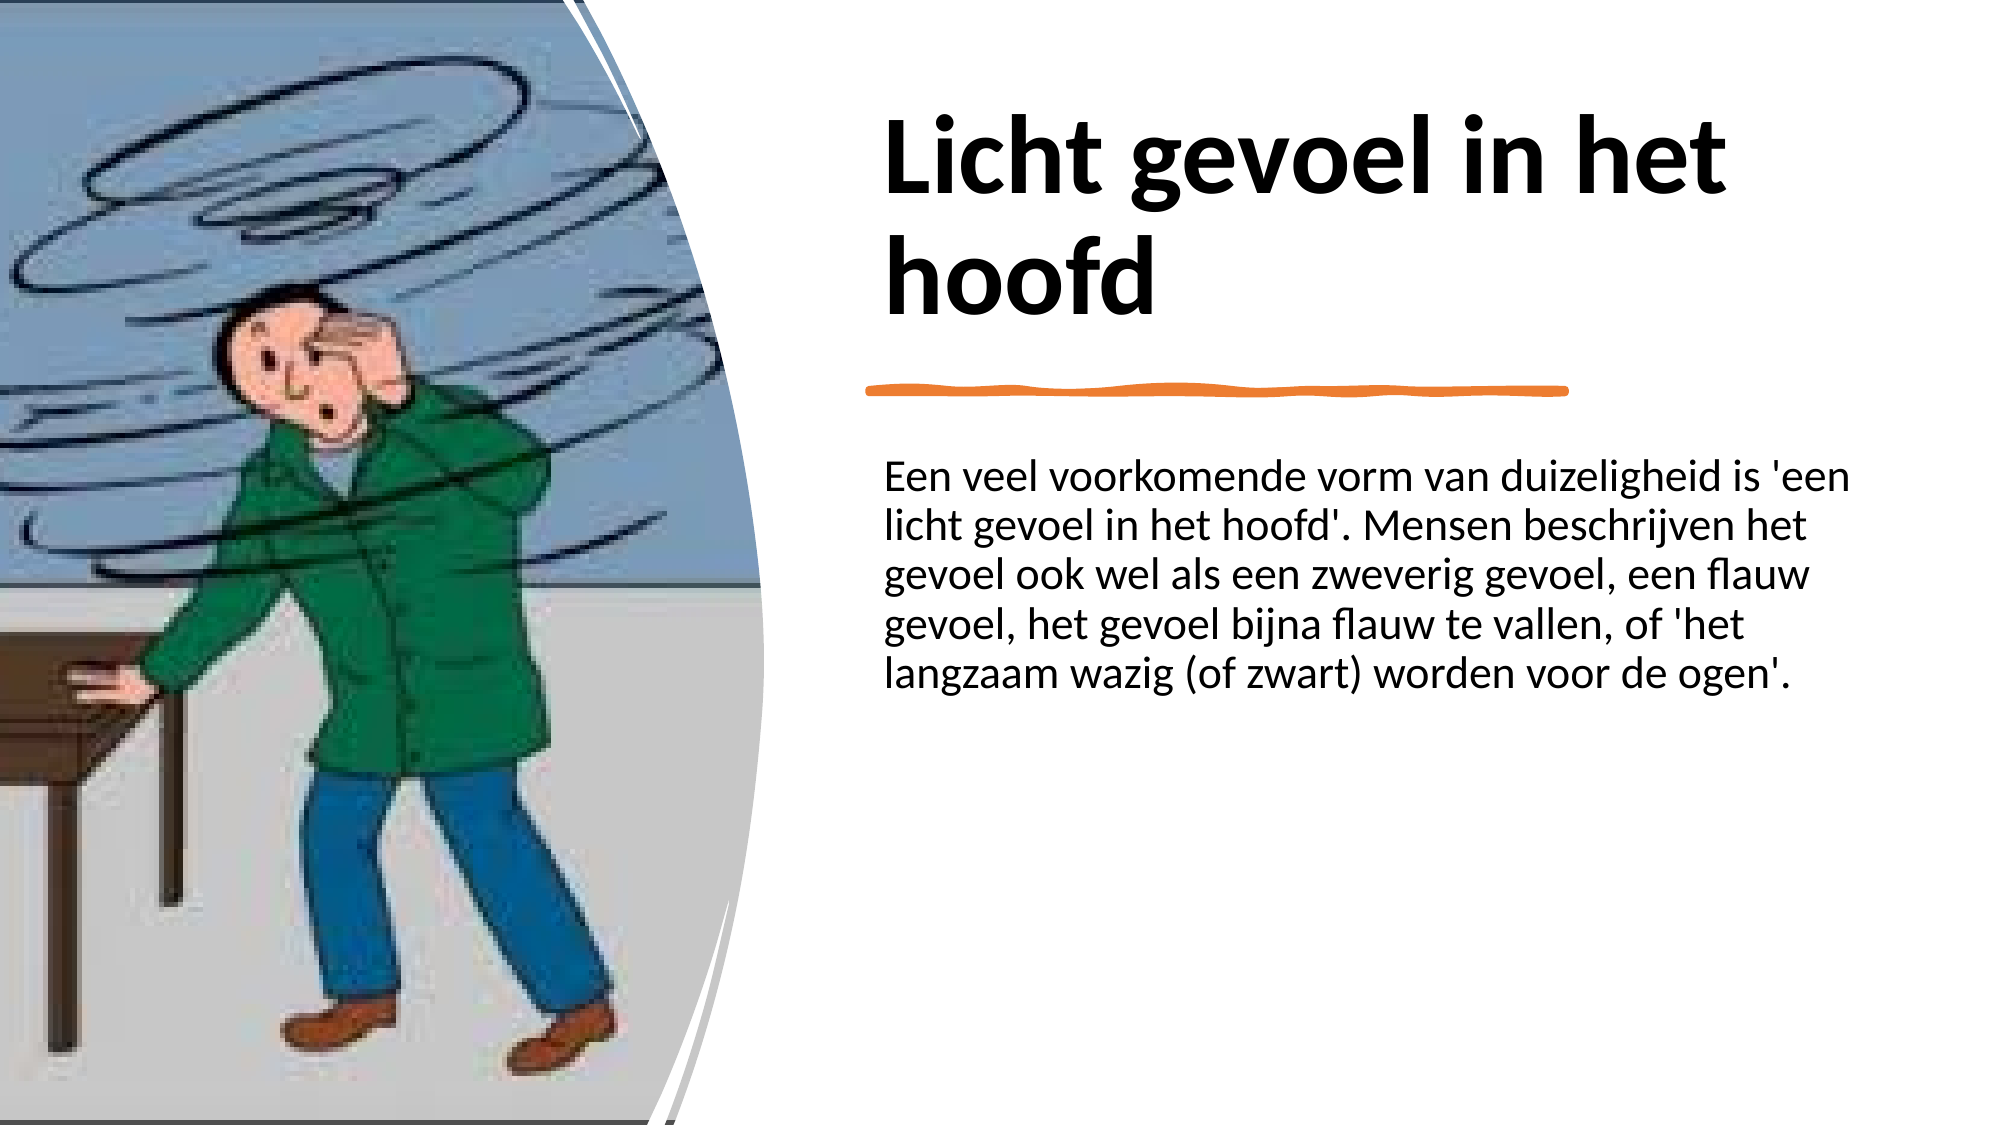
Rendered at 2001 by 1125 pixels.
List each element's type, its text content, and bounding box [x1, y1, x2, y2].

text_box [867, 385, 1567, 396]
text_box [764, 0, 2000, 1125]
picture [0, 0, 764, 1125]
list Een veel voorkomende vorm van duizeligheid is 'een licht gevoel in het hoofd'. Mensen beschrijven het gevoel ook wel als een zweverig gevoel, een flauw gevoel, het gevoel bijna flauw te vallen, of 'het langzaam wazig (of zwart) worden voor de ogen'. [869, 443, 1895, 1016]
title Licht gevoel in het hoofd [869, 53, 1895, 347]
